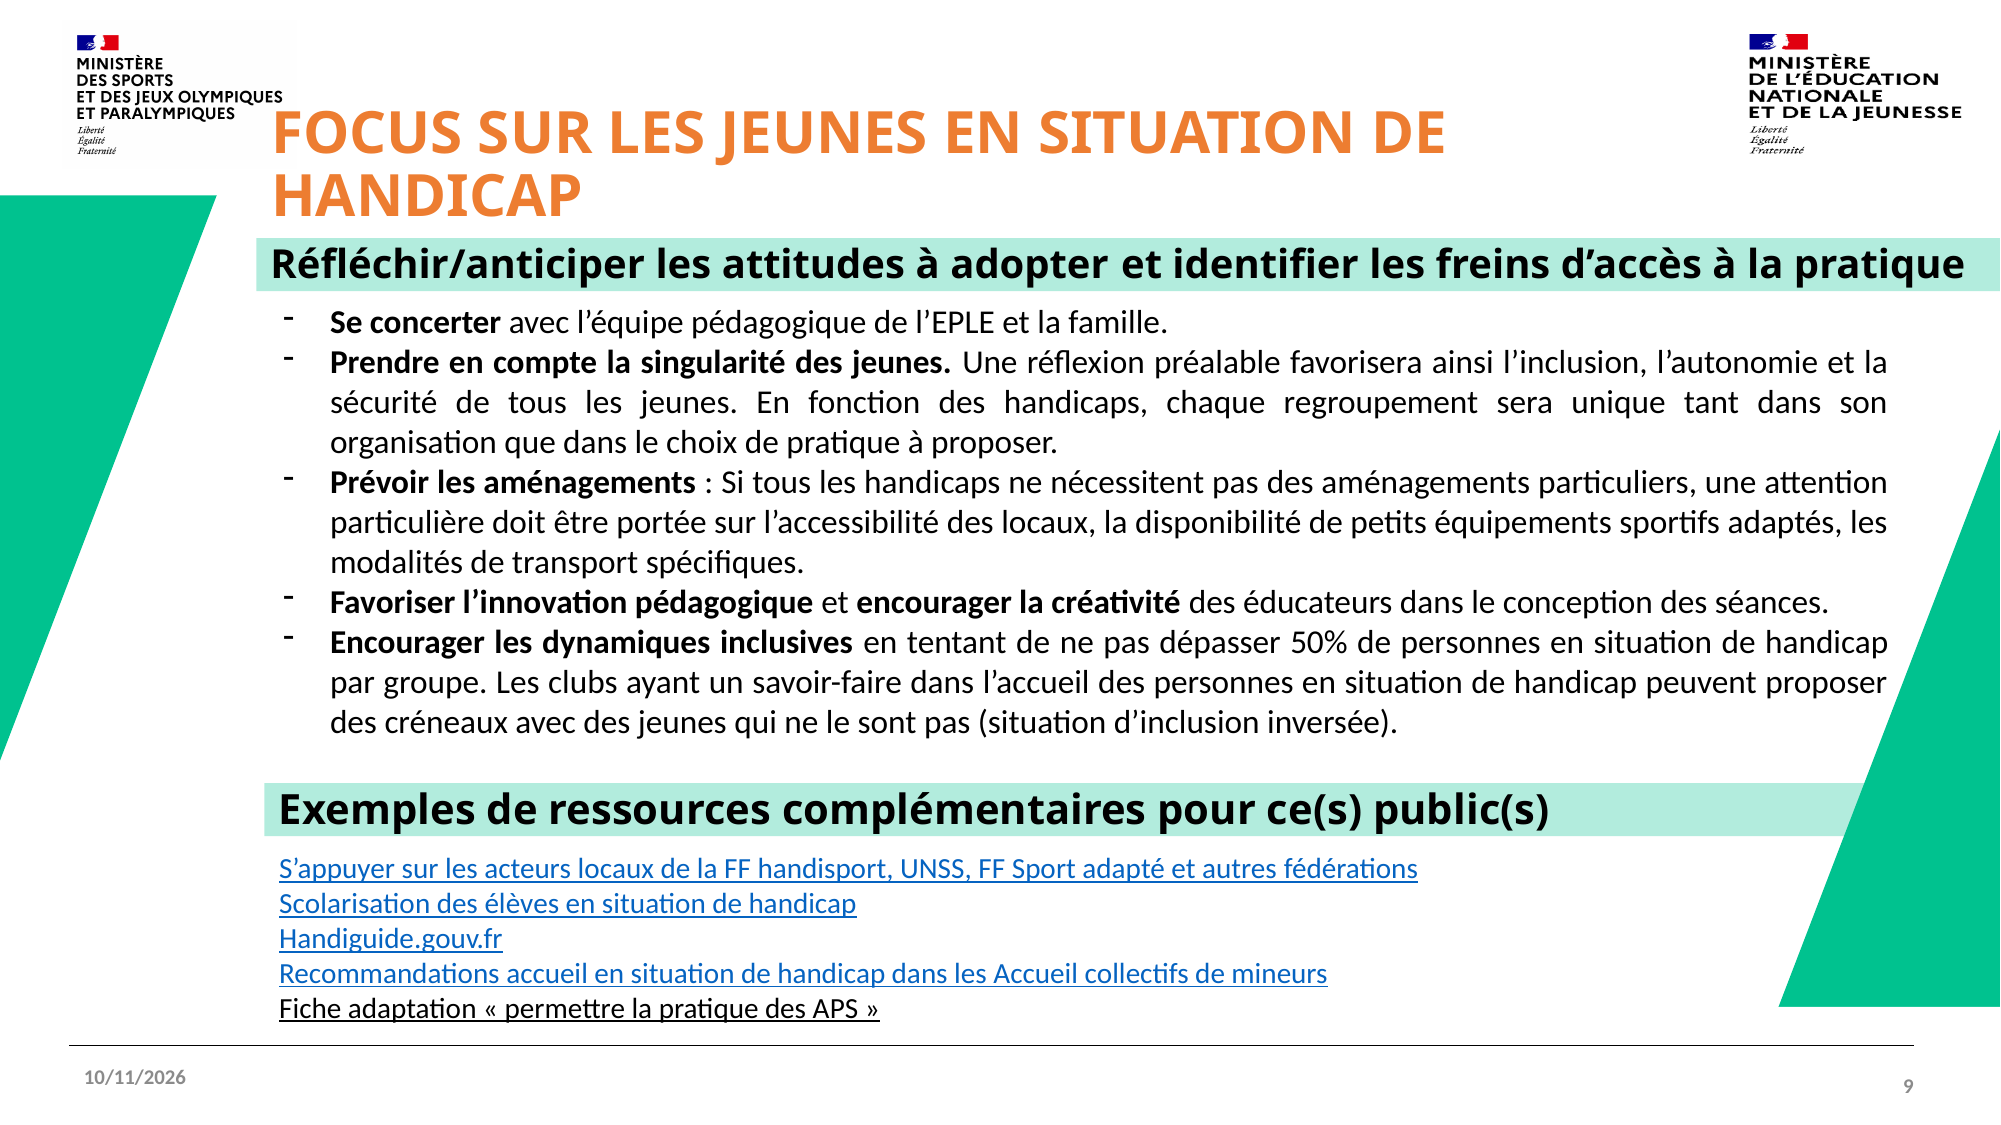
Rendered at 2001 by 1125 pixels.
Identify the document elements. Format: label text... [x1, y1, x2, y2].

text_box Se concerter avec l’équipe pédagogique de l’EPLE et la famille. Prendre en compte la singularité des jeunes. Une réflexion préalable favorisera ainsi l’inclusion, l’autonomie et la sécurité de tous les jeunes. En fonction des handicaps, chaque regroupement sera unique tant dans son organisation que dans le choix de pratique à proposer. Prévoir les aménagements : Si tous les handicaps ne nécessitent pas des aménagements particuliers, une attention particulière doit être portée sur l’accessibilité des locaux, la disponibilité de petits équipements sportifs adaptés, les modalités de transport spécifiques. Favoriser l’innovation pédagogique et encourager la créativité des éducateurs dans le conception des séances. Encourager les dynamiques inclusives en tentant de ne pas dépasser 50% de personnes en situation de handicap par groupe. Les clubs ayant un savoir-faire dans l’accueil des personnes en situation de handicap peuvent proposer des créneaux avec des jeunes qui ne le sont pas (situation d’inclusion inversée). [193, 253, 1905, 823]
text_box Réfléchir/anticiper les attitudes à adopter et identifier les freins d’accès à la pratique [256, 238, 2000, 292]
picture [62, 20, 297, 169]
title Focus sur les Jeunes EN SITUATION DE HANDICAP [256, 91, 1669, 238]
slide_number 9 [1618, 1046, 1914, 1125]
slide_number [69, 1046, 519, 1107]
picture [1749, 34, 1963, 155]
text_box S’appuyer sur les acteurs locaux de la FF handisport, UNSS, FF Sport adapté et autres fédérations Scolarisation des élèves en situation de handicap Handiguide.gouv.fr Recommandations accueil en situation de handicap dans les Accueil collectifs de mineurs Fiche adaptation « permettre la pratique des APS » [264, 842, 1863, 1032]
text_box Exemples de ressources complémentaires pour ce(s) public(s) [264, 783, 1888, 837]
